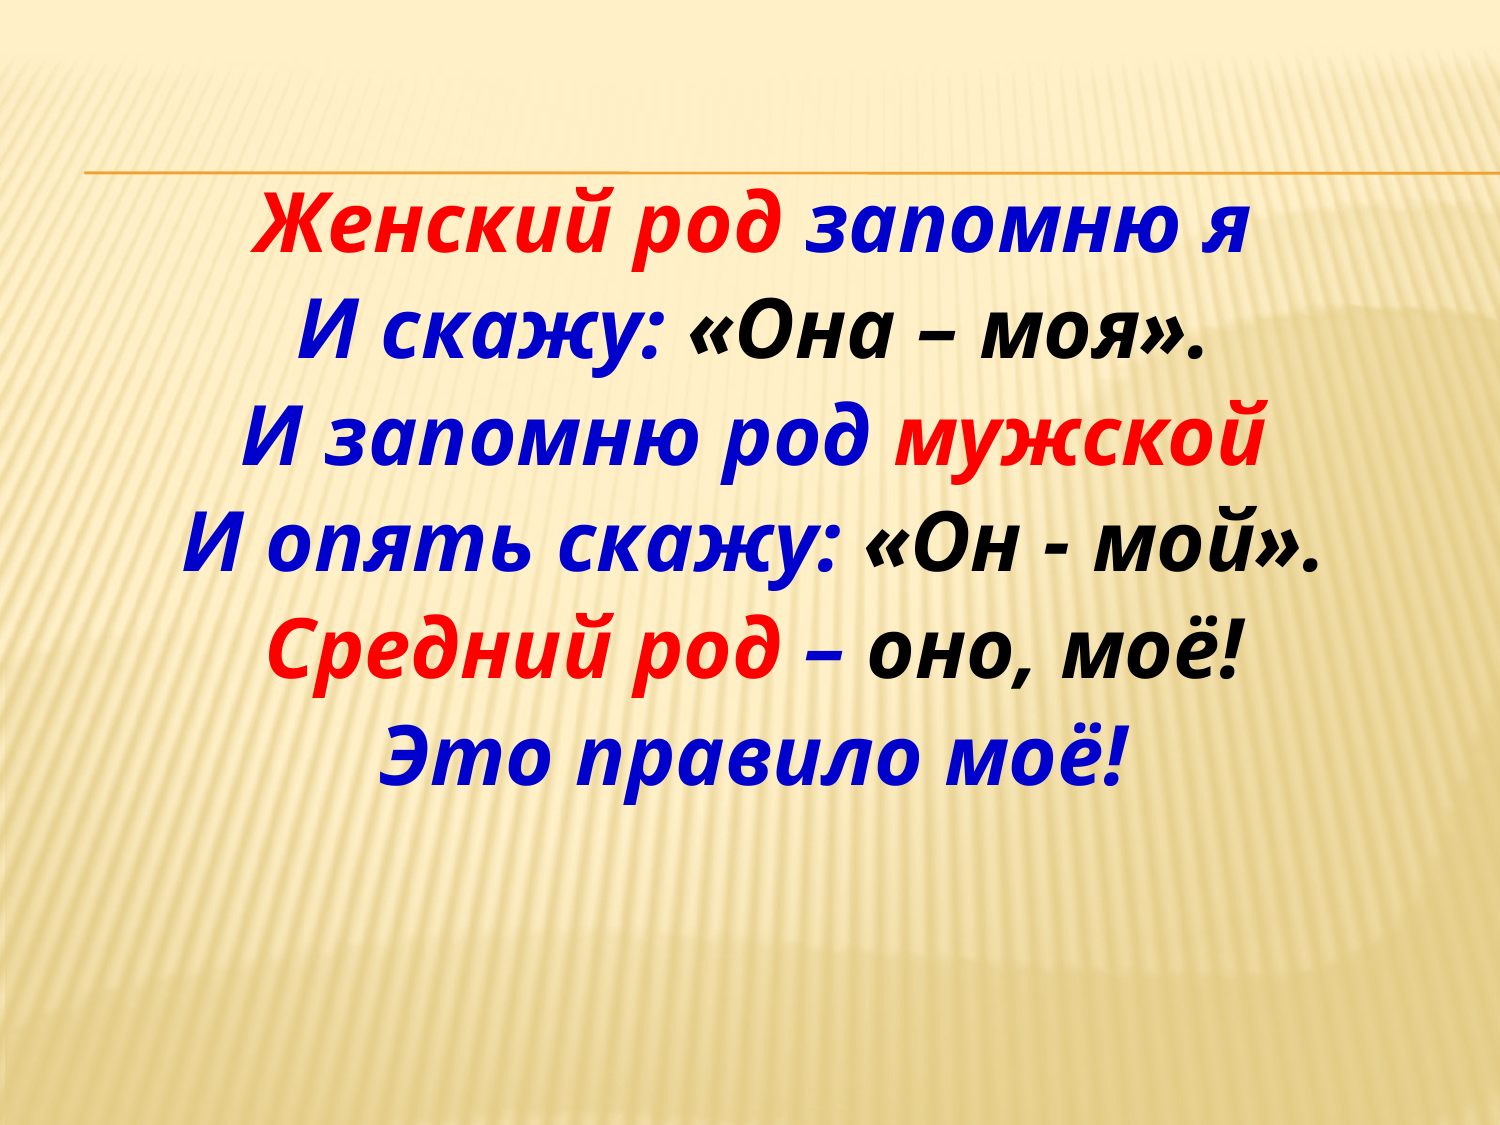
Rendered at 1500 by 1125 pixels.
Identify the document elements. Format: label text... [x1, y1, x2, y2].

list Женский род запомню я И скажу: «Она – моя». И запомню род мужской И опять скажу: «Он - мой». Средний род – оно, моё! Это правило моё! [41, 172, 1467, 916]
